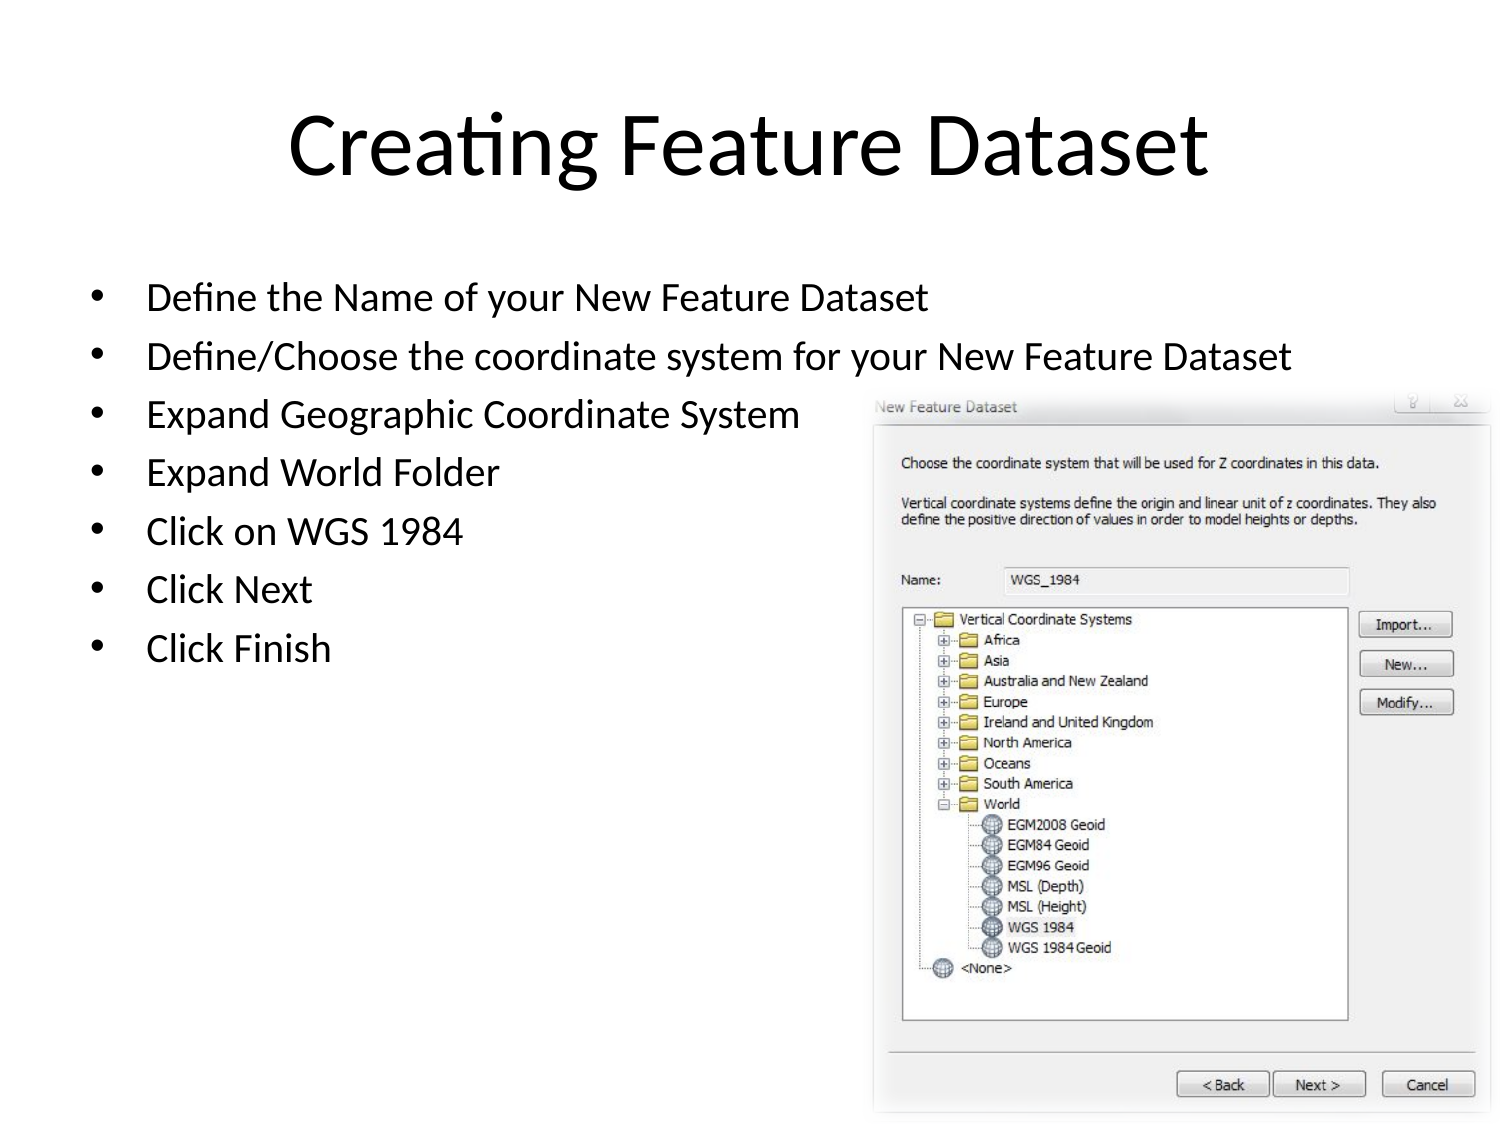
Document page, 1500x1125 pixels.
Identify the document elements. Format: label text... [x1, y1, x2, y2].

picture [862, 387, 1500, 1125]
list Define the Name of your New Feature Dataset Define/Choose the coordinate system for your New Feature Dataset Expand Geographic Coordinate System Expand World Folder Click on WGS 1984 Click Next Click Finish [75, 262, 1425, 1005]
title Creating Feature Dataset [75, 45, 1425, 233]
